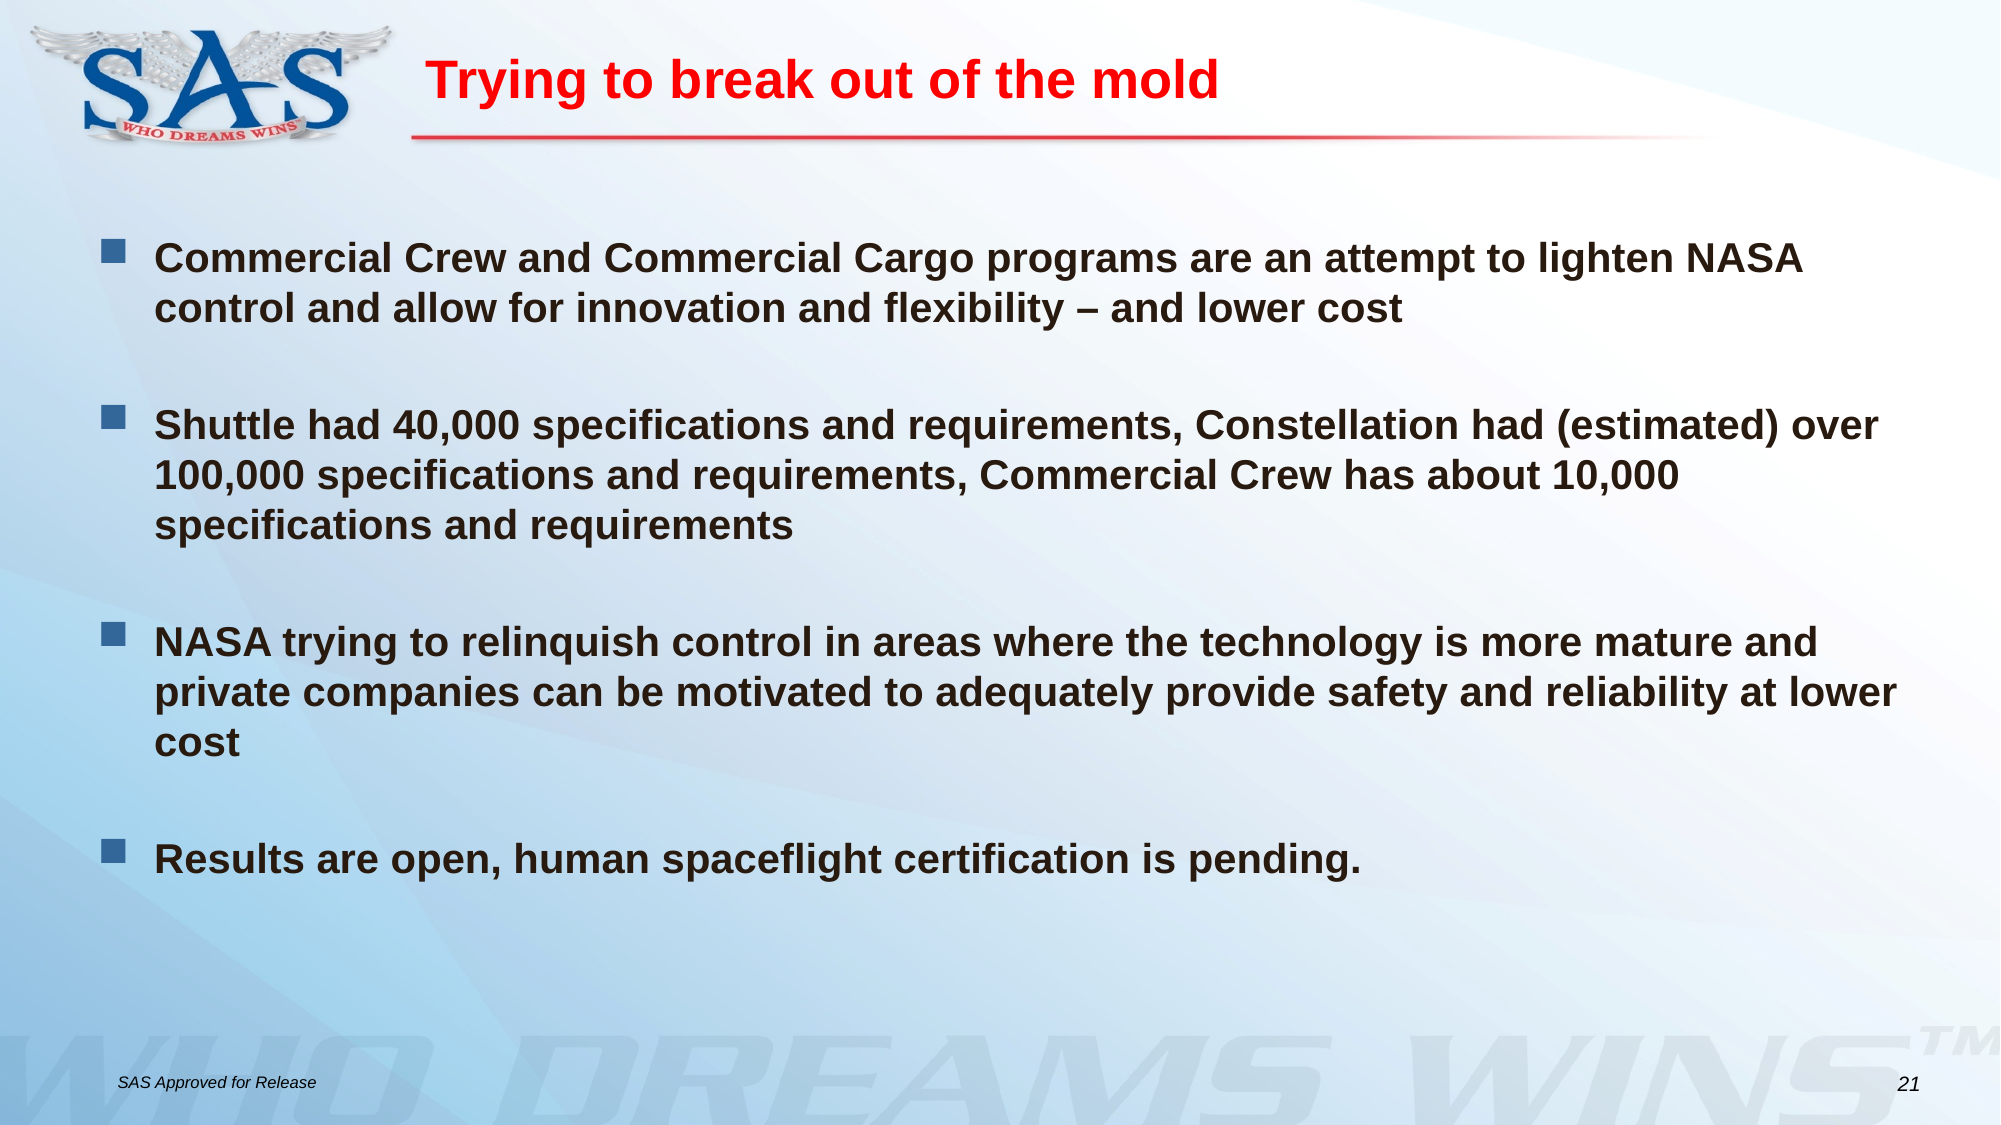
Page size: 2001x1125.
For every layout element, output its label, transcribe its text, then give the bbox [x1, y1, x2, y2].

picture [0, 0, 2000, 1125]
slide_number 21 [1799, 1062, 1936, 1100]
list Commercial Crew and Commercial Cargo programs are an attempt to lighten NASA control and allow for innovation and flexibility – and lower cost Shuttle had 40,000 specifications and requirements, Constellation had (estimated) over 100,000 specifications and requirements, Commercial Crew has about 10,000 specifications and requirements NASA trying to relinquish control in areas where the technology is more mature and private companies can be motivated to adequately provide safety and reliability at lower cost Results are open, human spaceflight certification is pending. [82, 223, 1940, 1041]
title Trying to break out of the mold [410, 24, 1939, 139]
